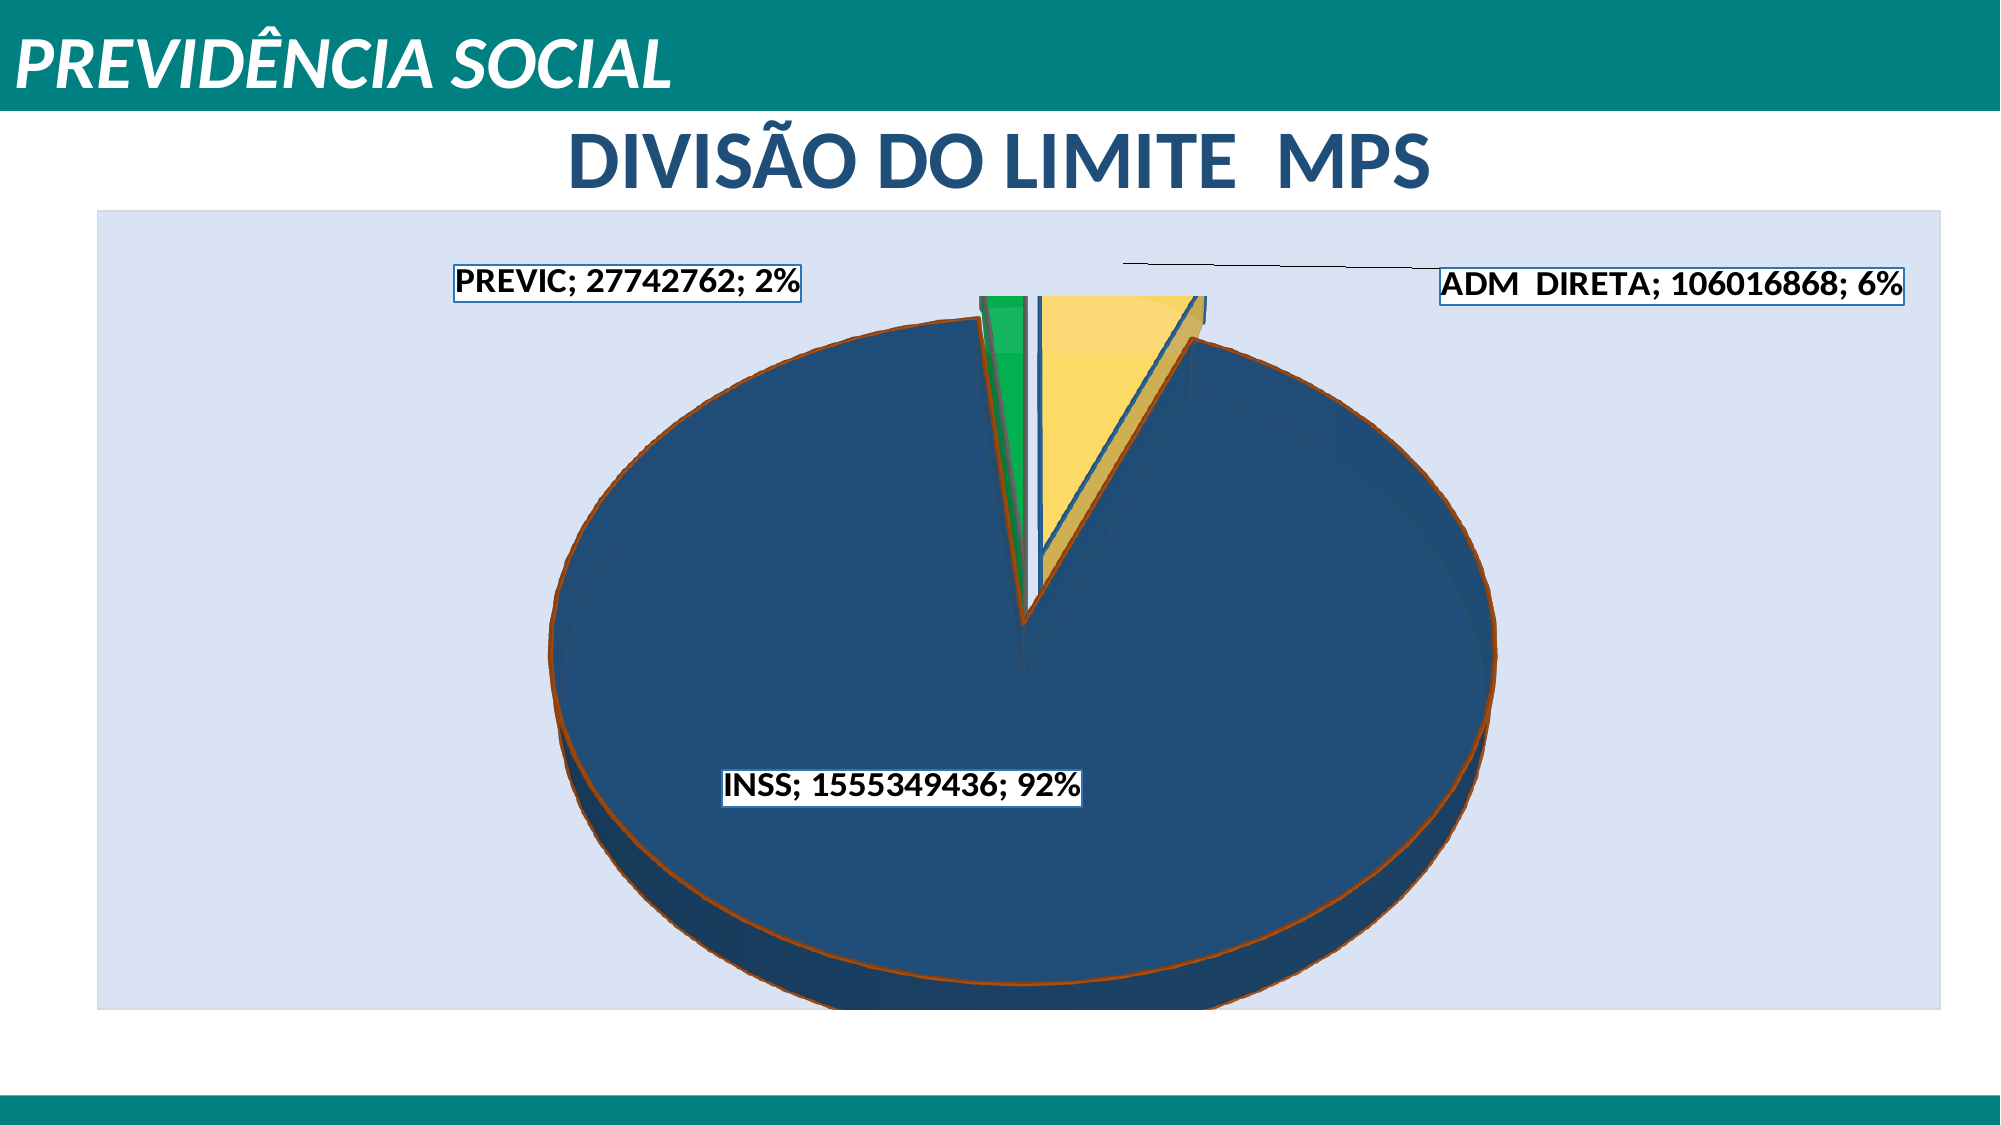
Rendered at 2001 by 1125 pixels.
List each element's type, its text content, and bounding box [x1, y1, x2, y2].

text_box [0, 1095, 2000, 1125]
title DIVISÃO DO LIMITE MPS [140, 112, 1860, 210]
chart [96, 210, 1941, 1069]
text_box PREVIDÊNCIA SOCIAL [0, 0, 2000, 111]
